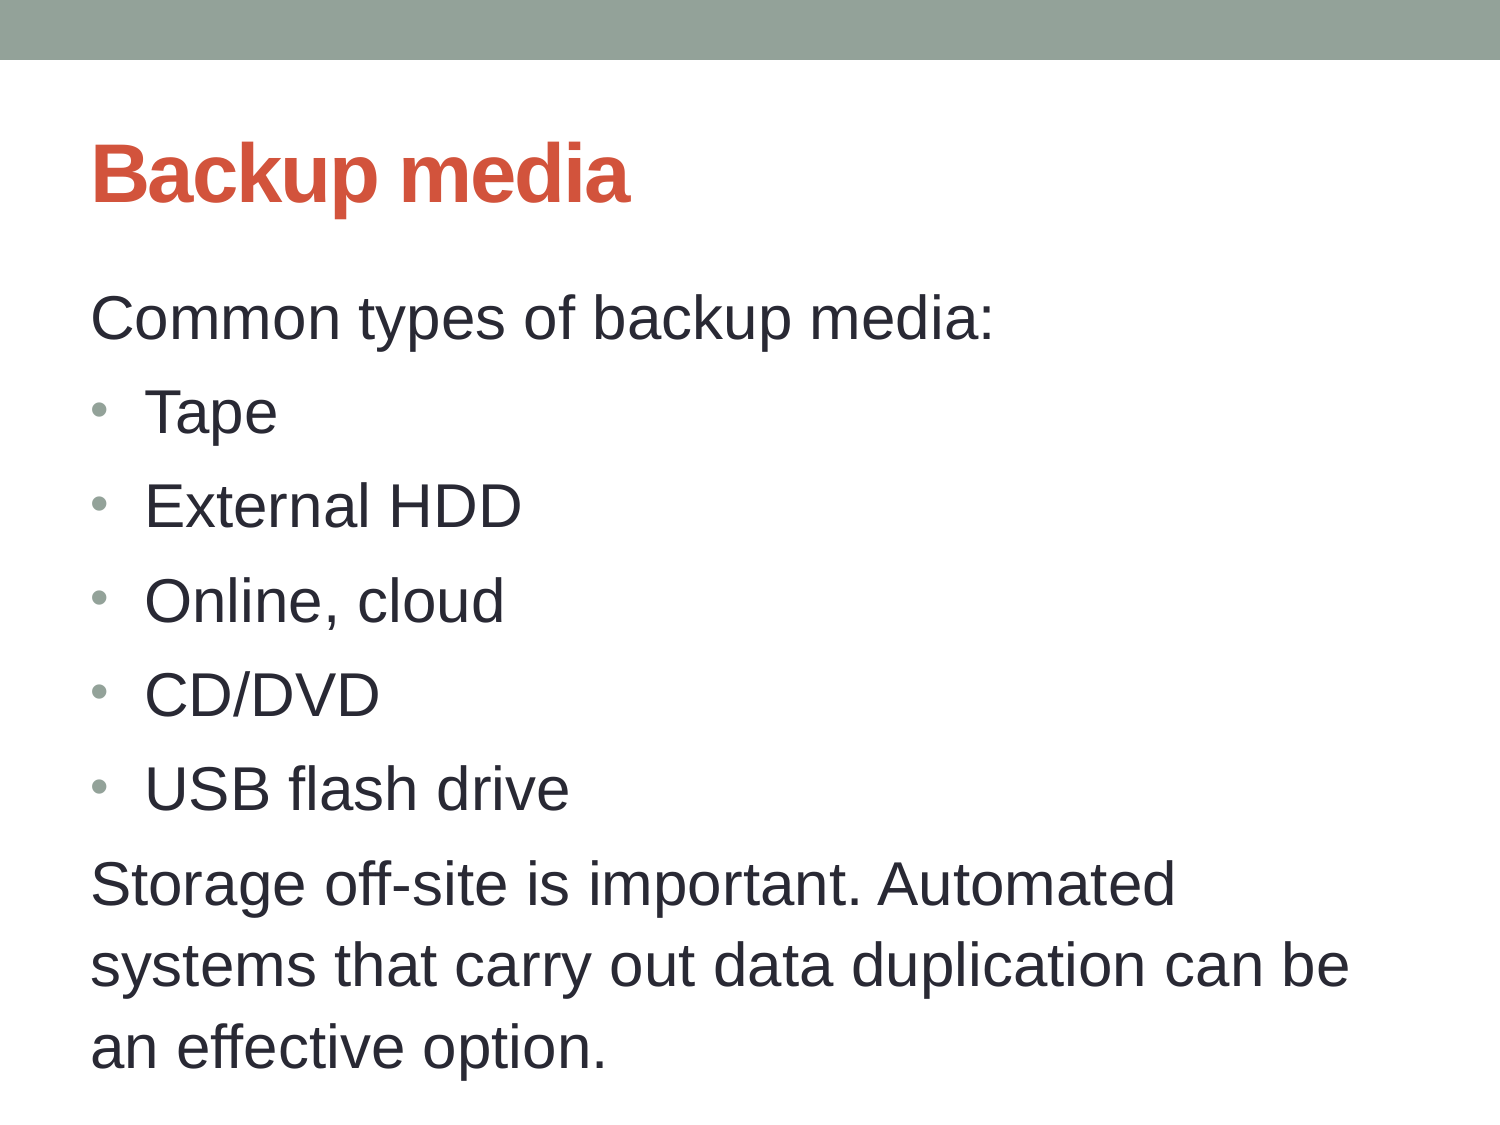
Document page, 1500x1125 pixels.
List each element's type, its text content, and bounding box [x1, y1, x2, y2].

list Common types of backup media: Tape External HDD Online, cloud CD/DVD USB flash drive Storage off-site is important. Automated systems that carry out data duplication can be an effective option. [75, 262, 1425, 1094]
title Backup media [75, 87, 1425, 250]
